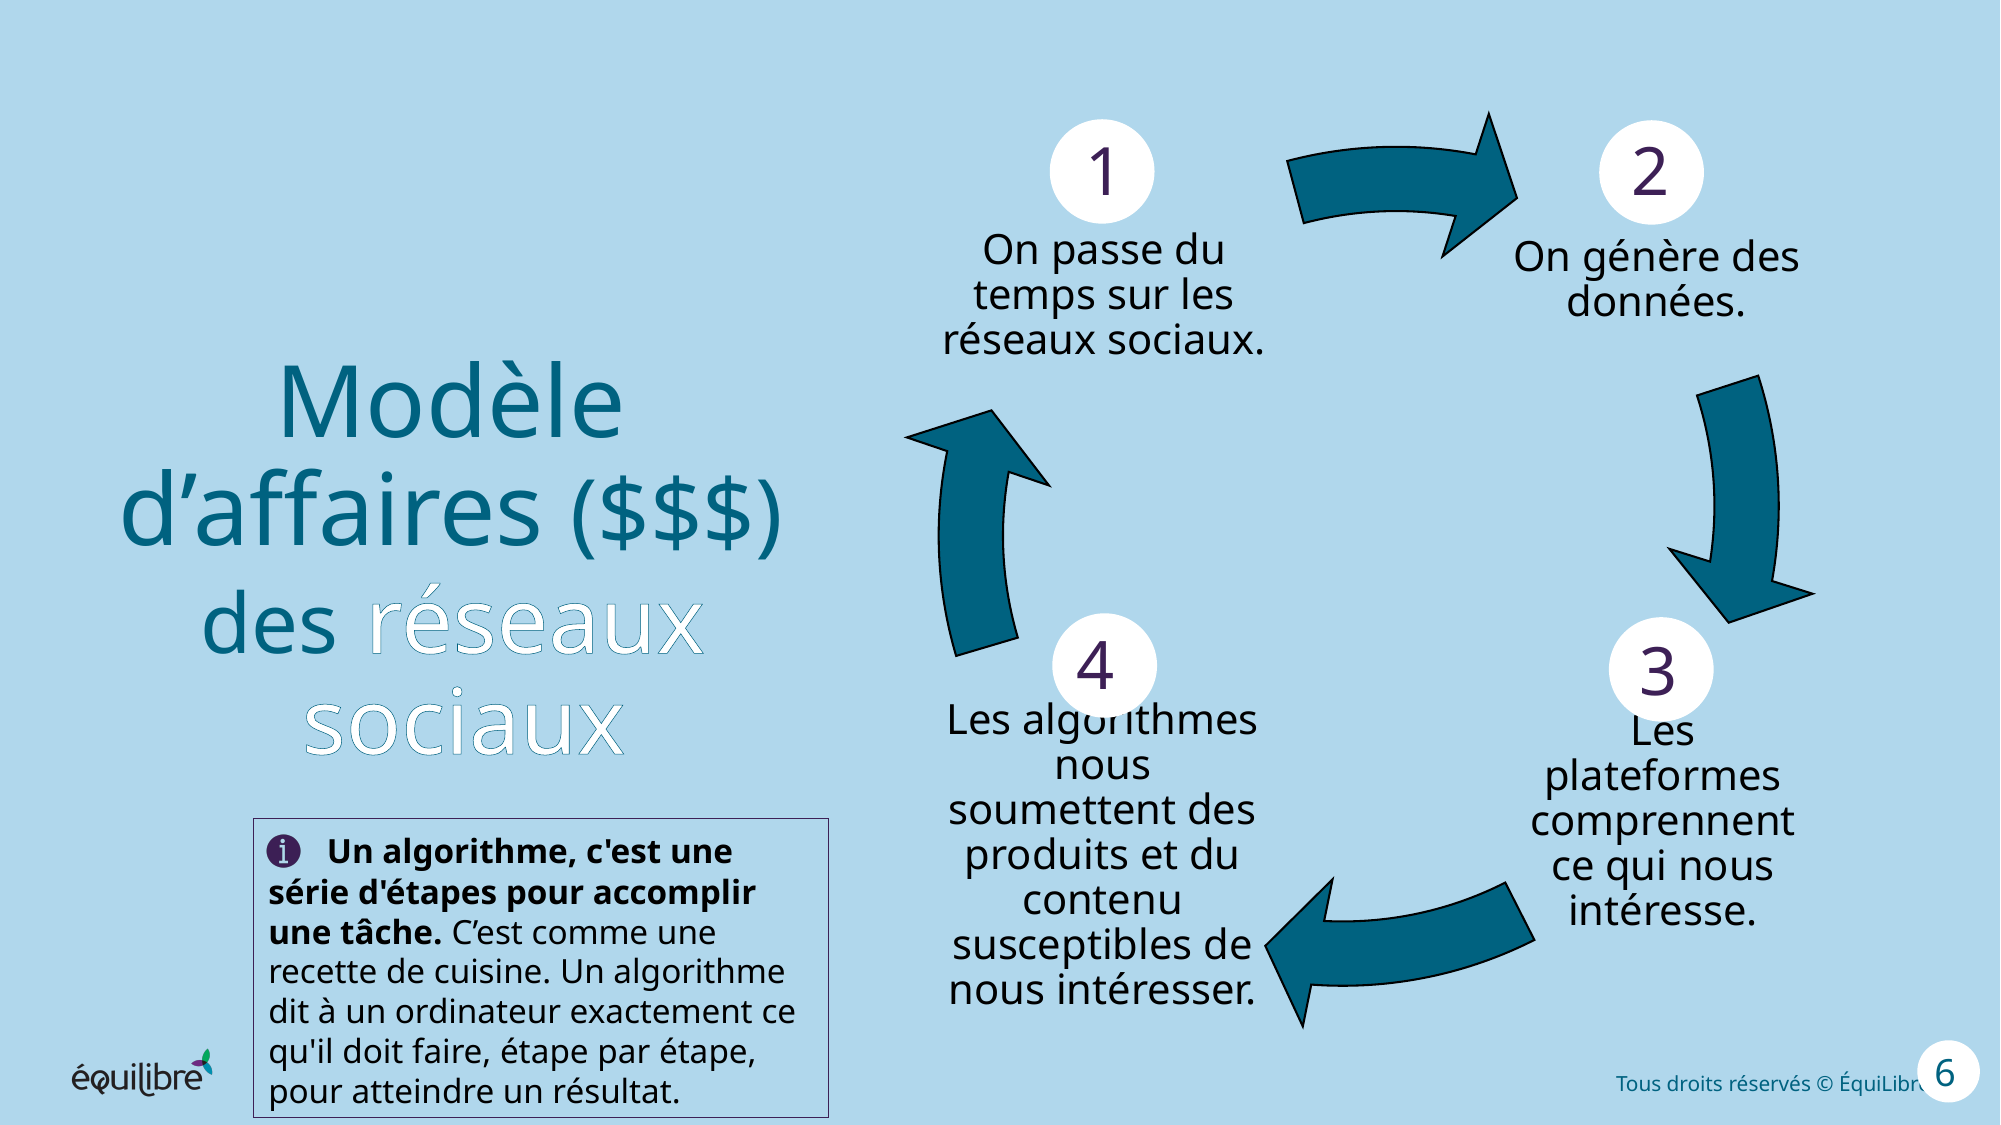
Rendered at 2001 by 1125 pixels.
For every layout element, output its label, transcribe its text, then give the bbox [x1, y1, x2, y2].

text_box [733, 96, 2000, 1029]
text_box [1599, 120, 1747, 225]
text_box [1608, 617, 1756, 722]
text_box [1049, 119, 1202, 224]
picture [63, 1036, 221, 1125]
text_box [1052, 613, 1193, 718]
text_box Modèle d’affaires ($$$) des réseaux sociaux [0, 450, 733, 675]
text_box Un algorithme, c'est une série d'étapes pour accomplir une tâche. C’est comme une recette de cuisine. Un algorithme dit à un ordinateur exactement ce qu'il doit faire, étape par étape, pour atteindre un résultat. [253, 818, 829, 1118]
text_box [1917, 1040, 1998, 1103]
picture [262, 830, 305, 872]
